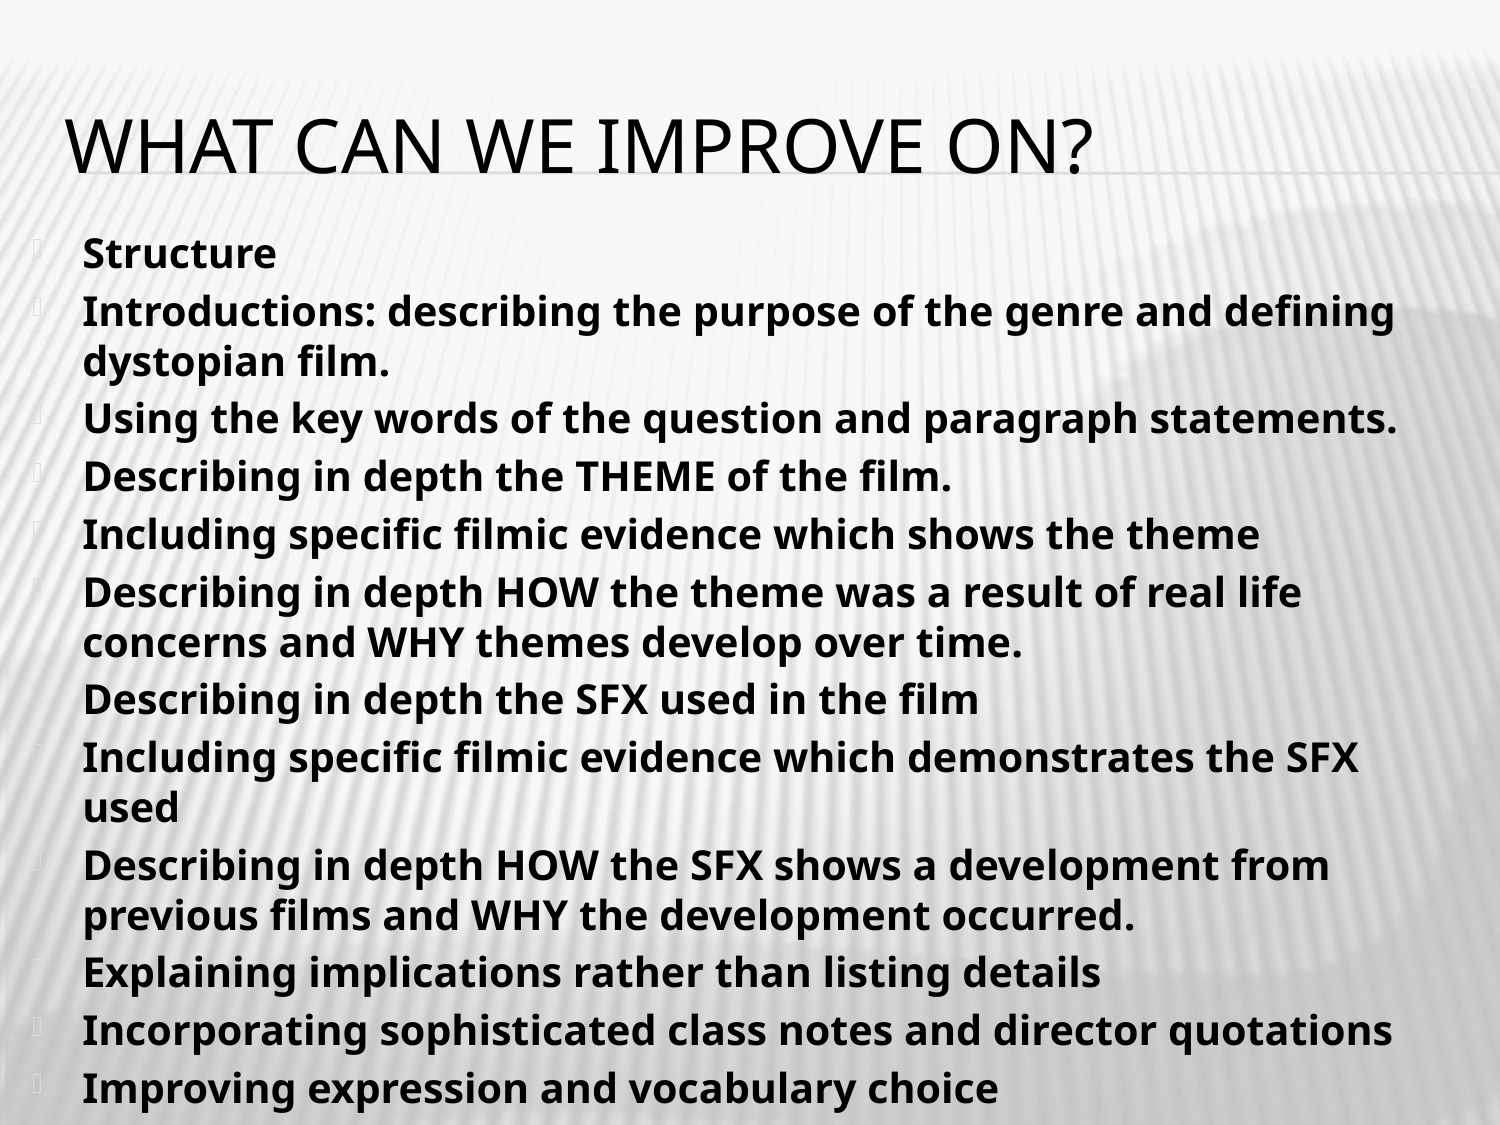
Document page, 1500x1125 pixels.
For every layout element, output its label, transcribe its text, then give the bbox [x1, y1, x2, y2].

list Structure Introductions: describing the purpose of the genre and defining dystopian film. Using the key words of the question and paragraph statements. Describing in depth the THEME of the film. Including specific filmic evidence which shows the theme Describing in depth HOW the theme was a result of real life concerns and WHY themes develop over time. Describing in depth the SFX used in the film Including specific filmic evidence which demonstrates the SFX used Describing in depth HOW the SFX shows a development from previous films and WHY the development occurred. Explaining implications rather than listing details Incorporating sophisticated class notes and director quotations Improving expression and vocabulary choice [17, 219, 1475, 1125]
title What can we improve on? [50, 75, 1475, 213]
